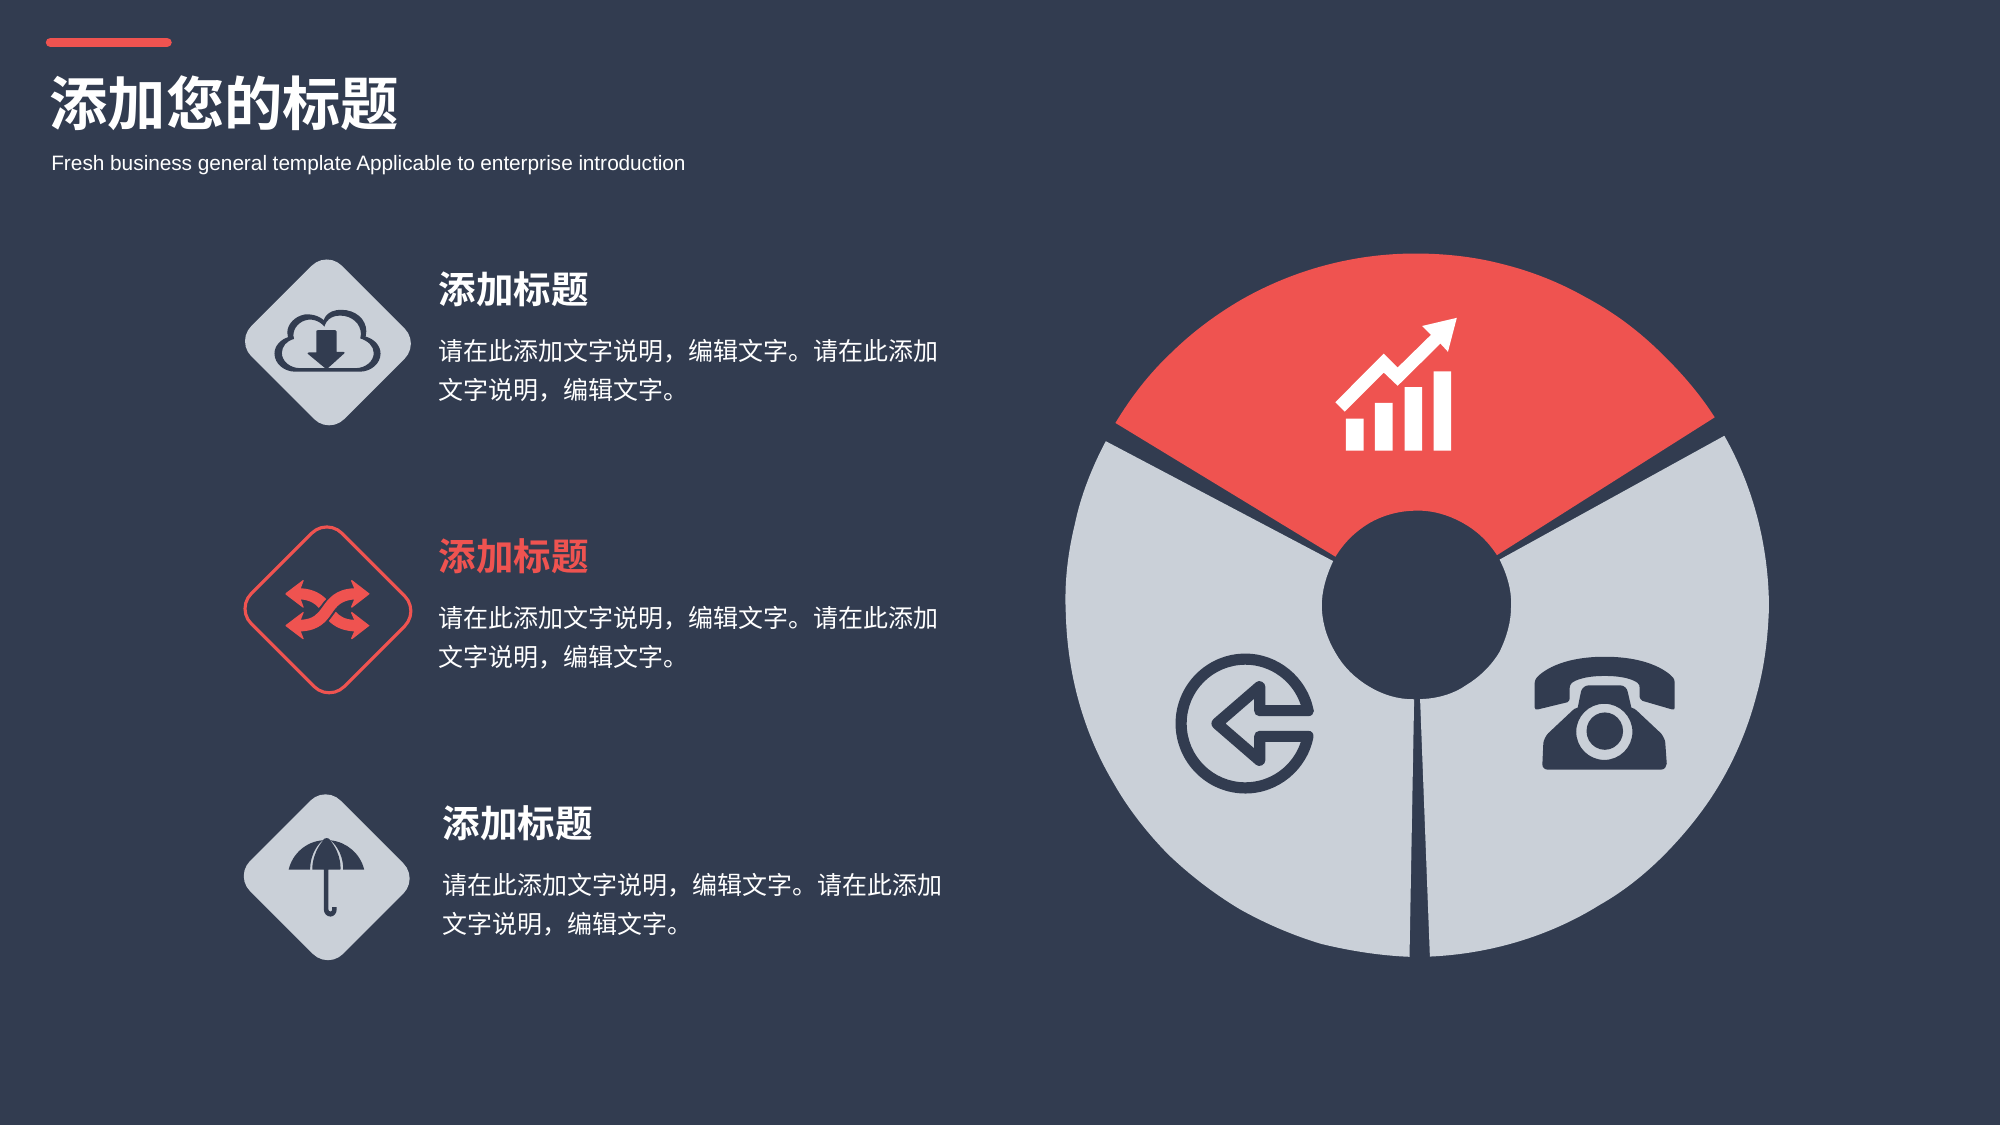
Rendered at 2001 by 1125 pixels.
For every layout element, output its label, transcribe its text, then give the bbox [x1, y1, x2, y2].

text_box 添加标题 [424, 525, 605, 586]
text_box [1175, 653, 1314, 794]
text_box [1420, 435, 1769, 957]
text_box [288, 838, 365, 917]
text_box [243, 525, 412, 694]
text_box [242, 793, 411, 962]
text_box 请在此添加文字说明，编辑文字。请在此添加文字说明，编辑文字。 [424, 319, 973, 412]
text_box [1115, 253, 1715, 557]
text_box Fresh business general template Applicable to enterprise introduction [36, 142, 701, 182]
text_box 添加您的标题 [34, 59, 414, 145]
text_box [1065, 441, 1415, 957]
text_box 添加标题 [428, 792, 609, 852]
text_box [1534, 656, 1675, 770]
text_box 请在此添加文字说明，编辑文字。请在此添加文字说明，编辑文字。 [428, 852, 977, 946]
text_box 添加标题 [424, 258, 605, 319]
text_box 请在此添加文字说明，编辑文字。请在此添加文字说明，编辑文字。 [424, 586, 973, 679]
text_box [1335, 317, 1457, 451]
text_box [243, 258, 412, 427]
text_box [285, 580, 370, 640]
text_box [274, 309, 381, 372]
